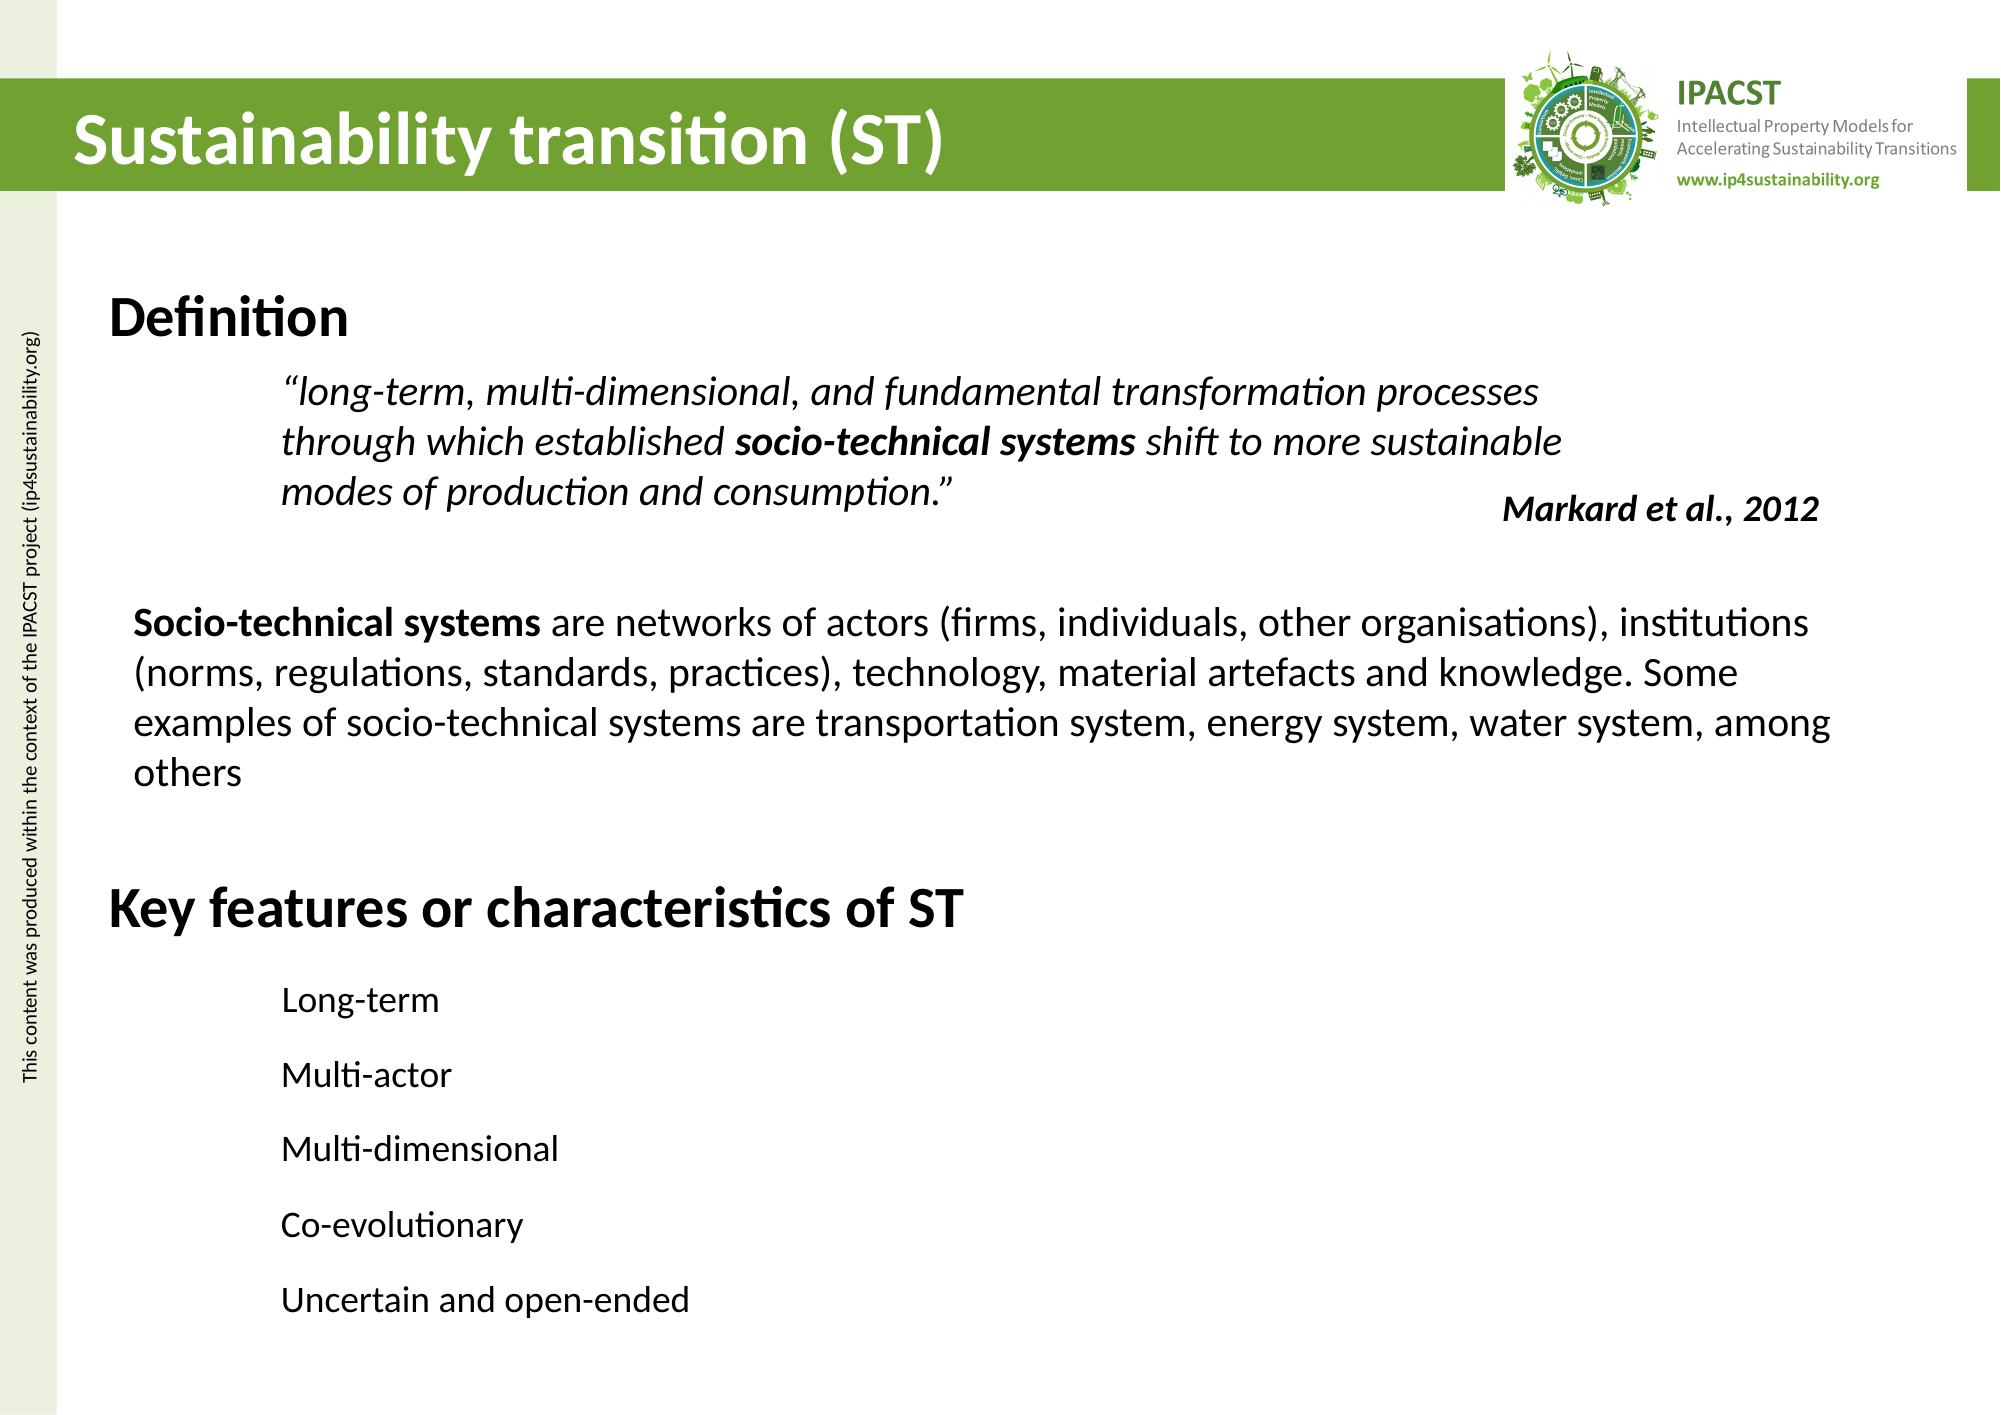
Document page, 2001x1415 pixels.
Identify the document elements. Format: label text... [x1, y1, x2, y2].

text_box Definition [94, 270, 1885, 356]
text_box Socio-technical systems are networks of actors (firms, individuals, other organisations), institutions (norms, regulations, standards, practices), technology, material artefacts and knowledge. Some examples of socio-technical systems are transportation system, energy system, water system, among others [118, 587, 1860, 803]
text_box “long-term, multi-dimensional, and fundamental transformation processes through which established socio-technical systems shift to more sustainable modes of production and consumption.” [266, 356, 1616, 522]
text_box Multi-actor [266, 1042, 1927, 1103]
text_box Multi-dimensional [266, 1116, 2000, 1177]
text_box Uncertain and open-ended [266, 1268, 2000, 1328]
text_box Long-term [267, 967, 456, 1028]
text_box Co-evolutionary [266, 1192, 1885, 1253]
text_box Key features or characteristics of ST [94, 861, 1885, 947]
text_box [0, 43, 2000, 216]
text_box Markard et al., 2012 [1487, 476, 1834, 536]
